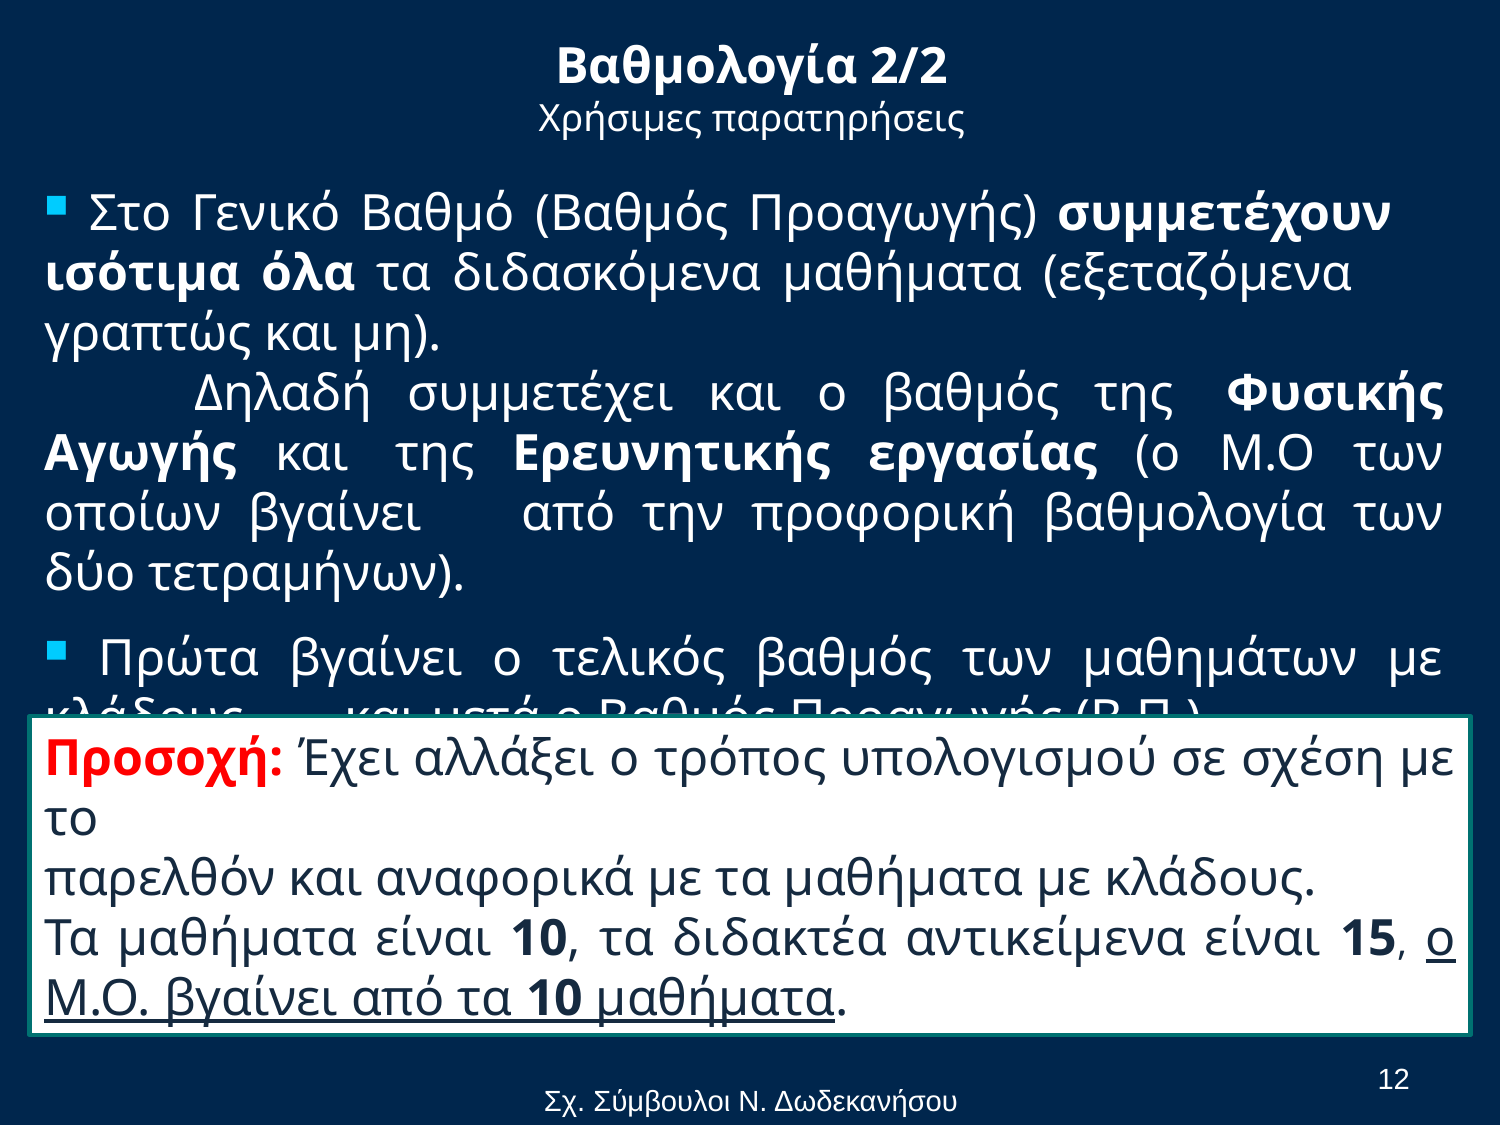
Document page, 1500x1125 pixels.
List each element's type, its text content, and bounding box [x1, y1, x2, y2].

text_box Προσοχή: Έχει αλλάξει ο τρόπος υπολογισμού σε σχέση με το παρελθόν και αναφορικά με τα μαθήματα με κλάδους. Τα μαθήματα είναι 10, τα διδακτέα αντικείμενα είναι 15, ο Μ.Ο. βγαίνει από τα 10 μαθήματα. [27, 714, 1473, 1037]
list Στο Γενικό Βαθμό (Βαθμός Προαγωγής) συμμετέχουν ισότιμα όλα τα διδασκόμενα μαθήματα (εξεταζόμενα γραπτώς και μη). Δηλαδή συμμετέχει και ο βαθμός της Φυσικής Αγωγής και της Ερευνητικής εργασίας (ο Μ.Ο των οποίων βγαίνει από την προφορική βαθμολογία των δύο τετραμήνων). Πρώτα βγαίνει ο τελικός βαθμός των μαθημάτων με κλάδους και μετά ο Βαθμός Προαγωγής (Β.Π.). [29, 172, 1460, 714]
title Βαθμολογία 2/2 Χρήσιμες παρατηρήσεις [76, 0, 1428, 172]
footer Σχ. Σύμβουλοι Ν. Δωδεκανήσου [513, 1046, 989, 1125]
slide_number 12 [1074, 1037, 1426, 1103]
